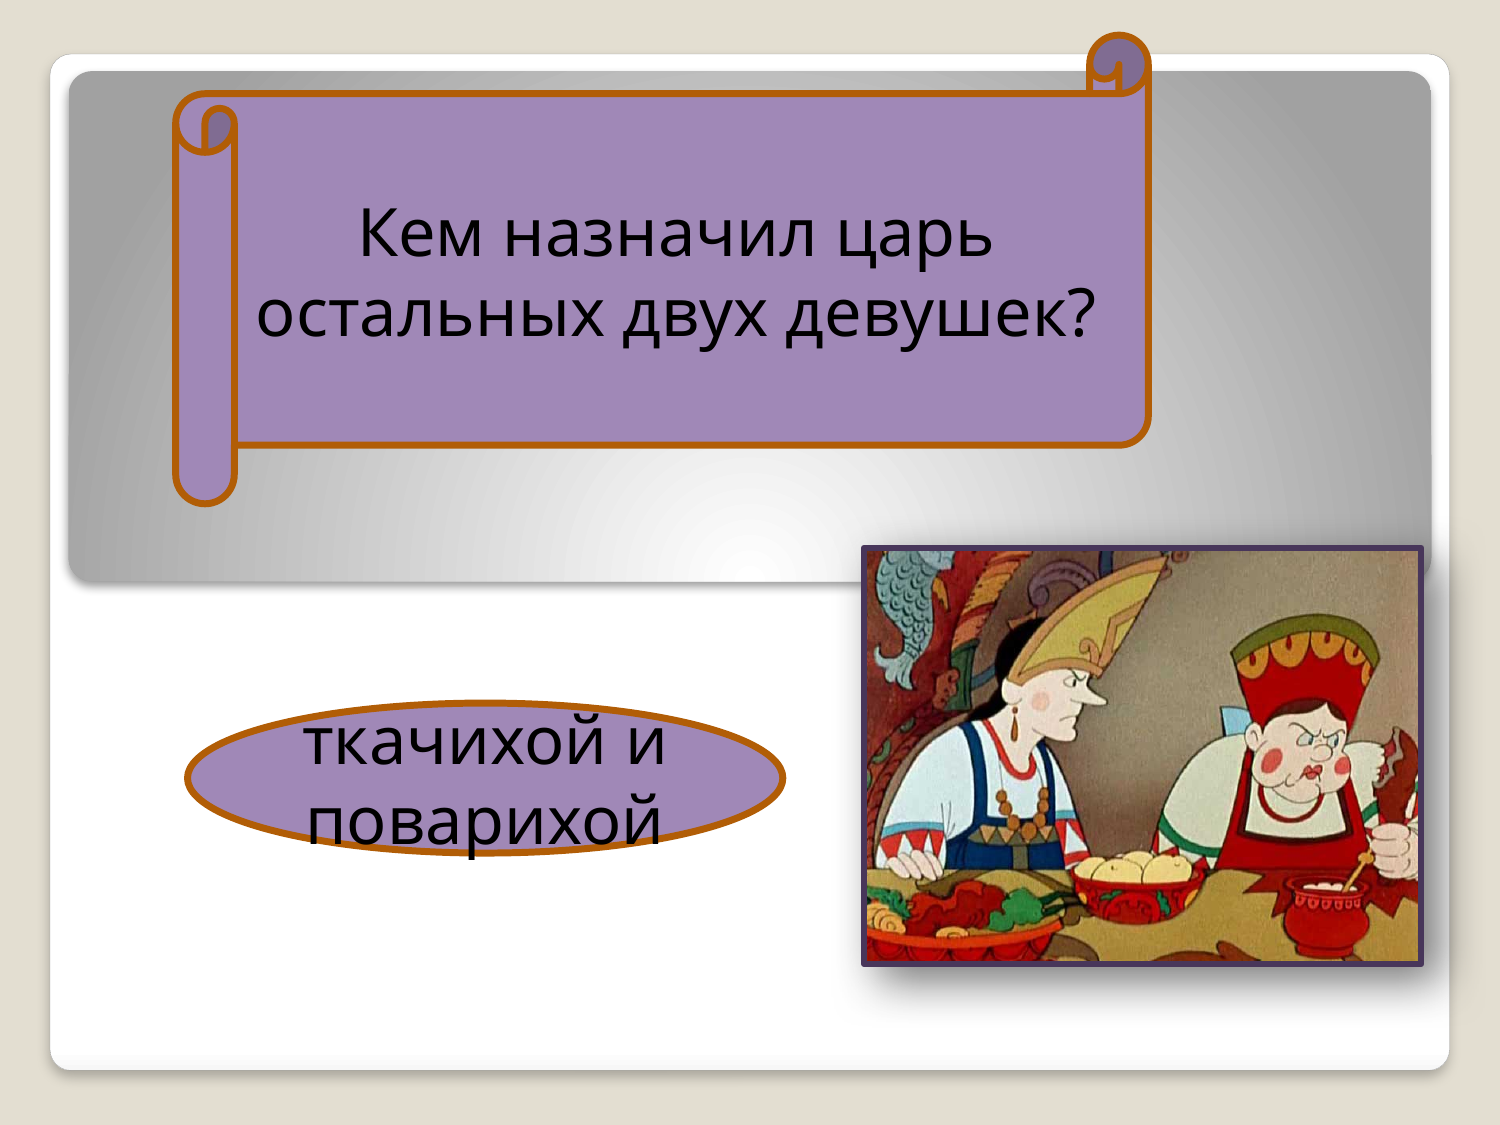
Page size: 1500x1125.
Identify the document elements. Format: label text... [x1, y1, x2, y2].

picture [866, 550, 1419, 962]
text_box Кем назначил царь остальных двух девушек? [172, 31, 1152, 508]
text_box ткачихой и поварихой [184, 699, 787, 857]
